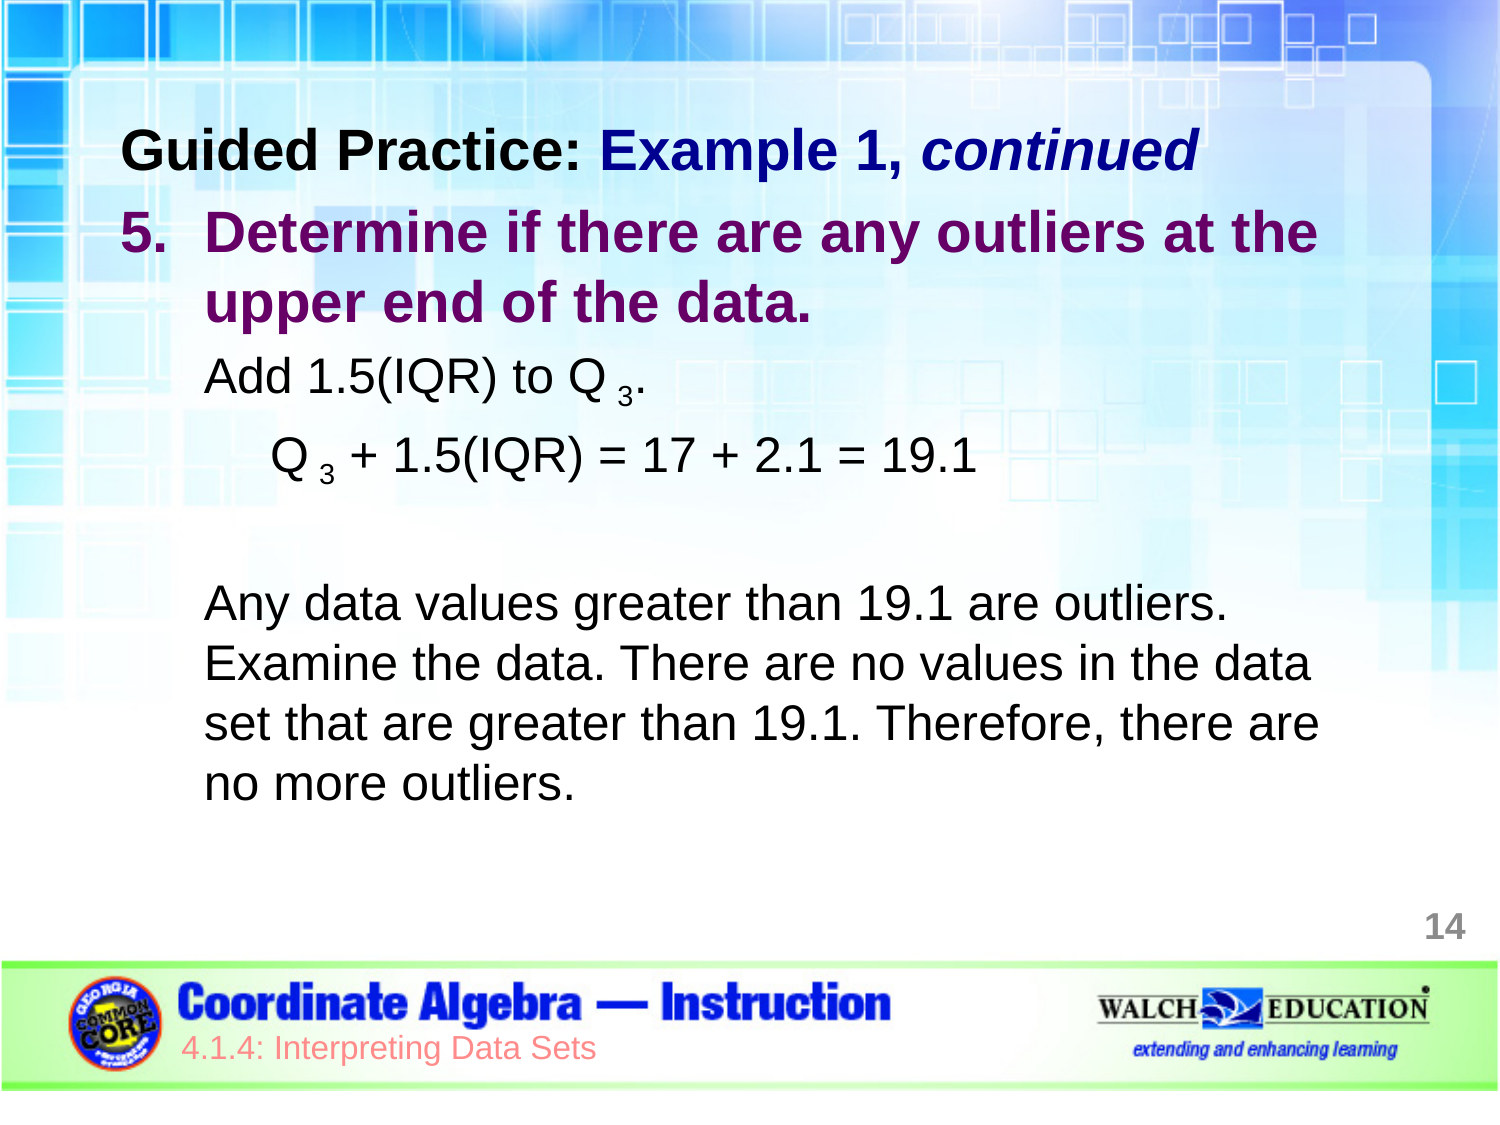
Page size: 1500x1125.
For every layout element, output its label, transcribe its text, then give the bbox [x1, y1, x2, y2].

subtitle Guided Practice: Example 1, continued Determine if there are any outliers at the upper end of the data. Add 1.5(IQR) to Q 3. Q 3 + 1.5(IQR) = 17 + 2.1 = 19.1 Any data values greater than 19.1 are outliers. Examine the data. There are no values in the data set that are greater than 19.1. Therefore, there are no more outliers. [105, 105, 1394, 925]
footer 4.1.4: Interpreting Data Sets [166, 1024, 1080, 1069]
slide_number 14 [1361, 901, 1481, 949]
picture [1, 0, 1500, 1091]
